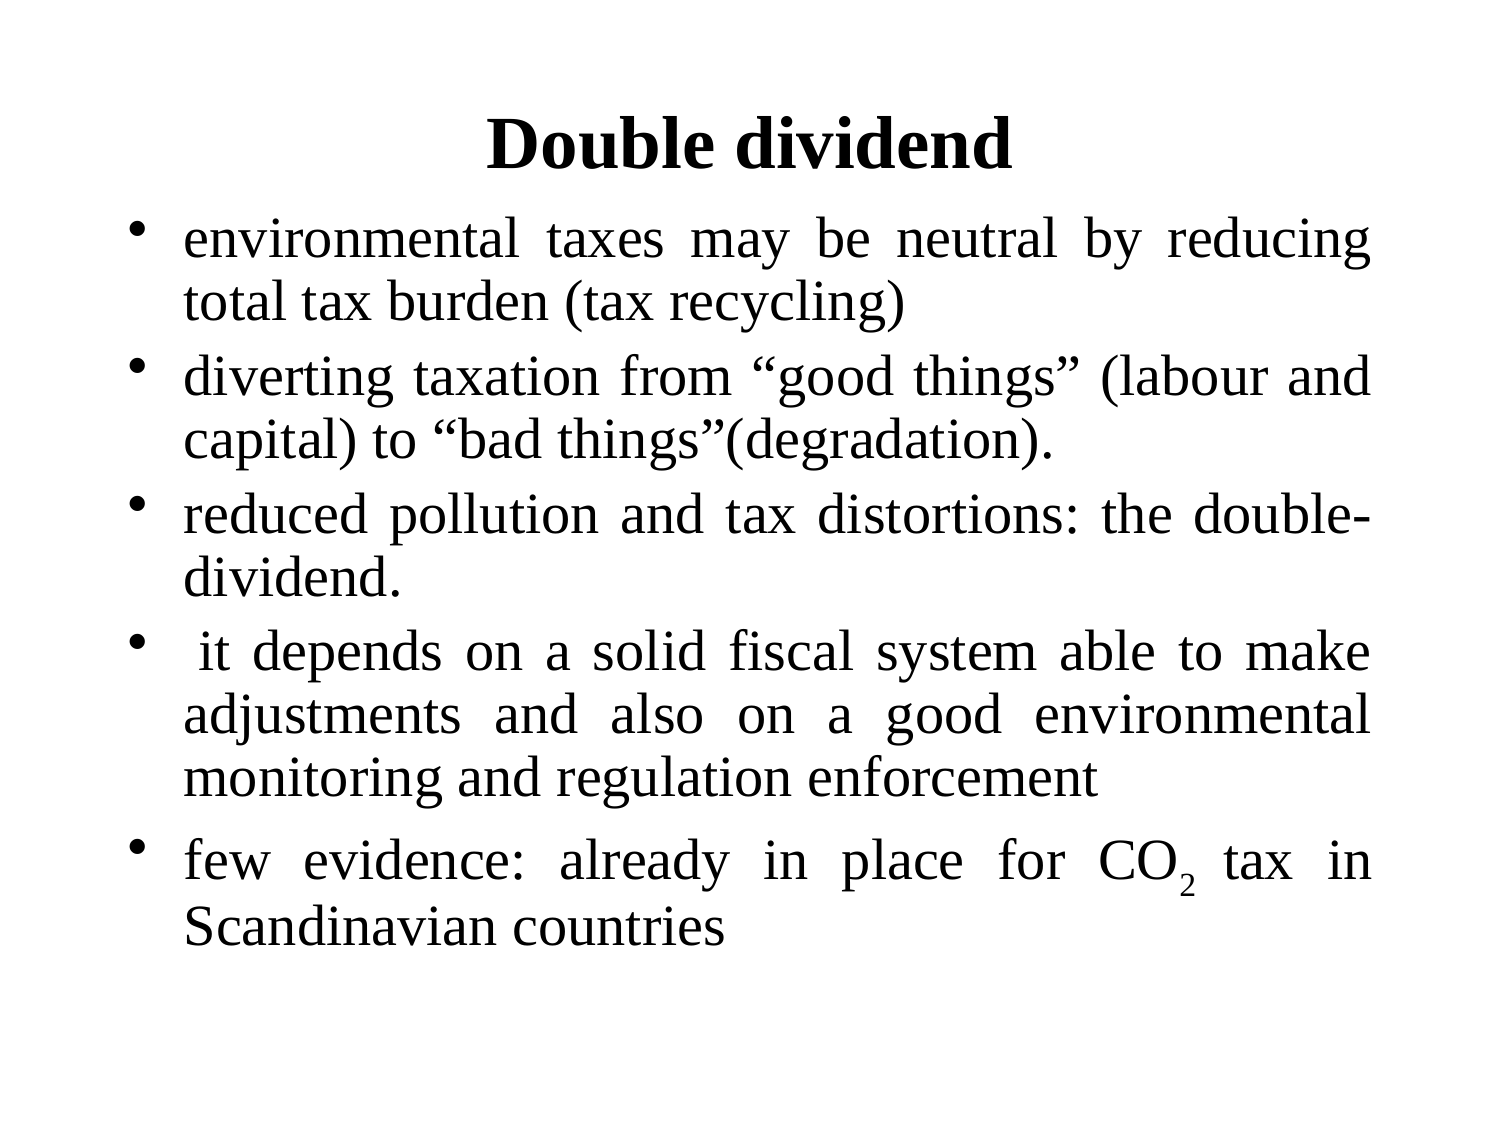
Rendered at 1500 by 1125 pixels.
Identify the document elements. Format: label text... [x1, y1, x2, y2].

list environmental taxes may be neutral by reducing total tax burden (tax recycling) diverting taxation from “good things” (labour and capital) to “bad things”(degradation). reduced pollution and tax distortions: the double-dividend. it depends on a solid fiscal system able to make adjustments and also on a good environmental monitoring and regulation enforcement few evidence: already in place for CO2 tax in Scandinavian countries [112, 199, 1388, 1001]
title Double dividend [112, 99, 1388, 199]
